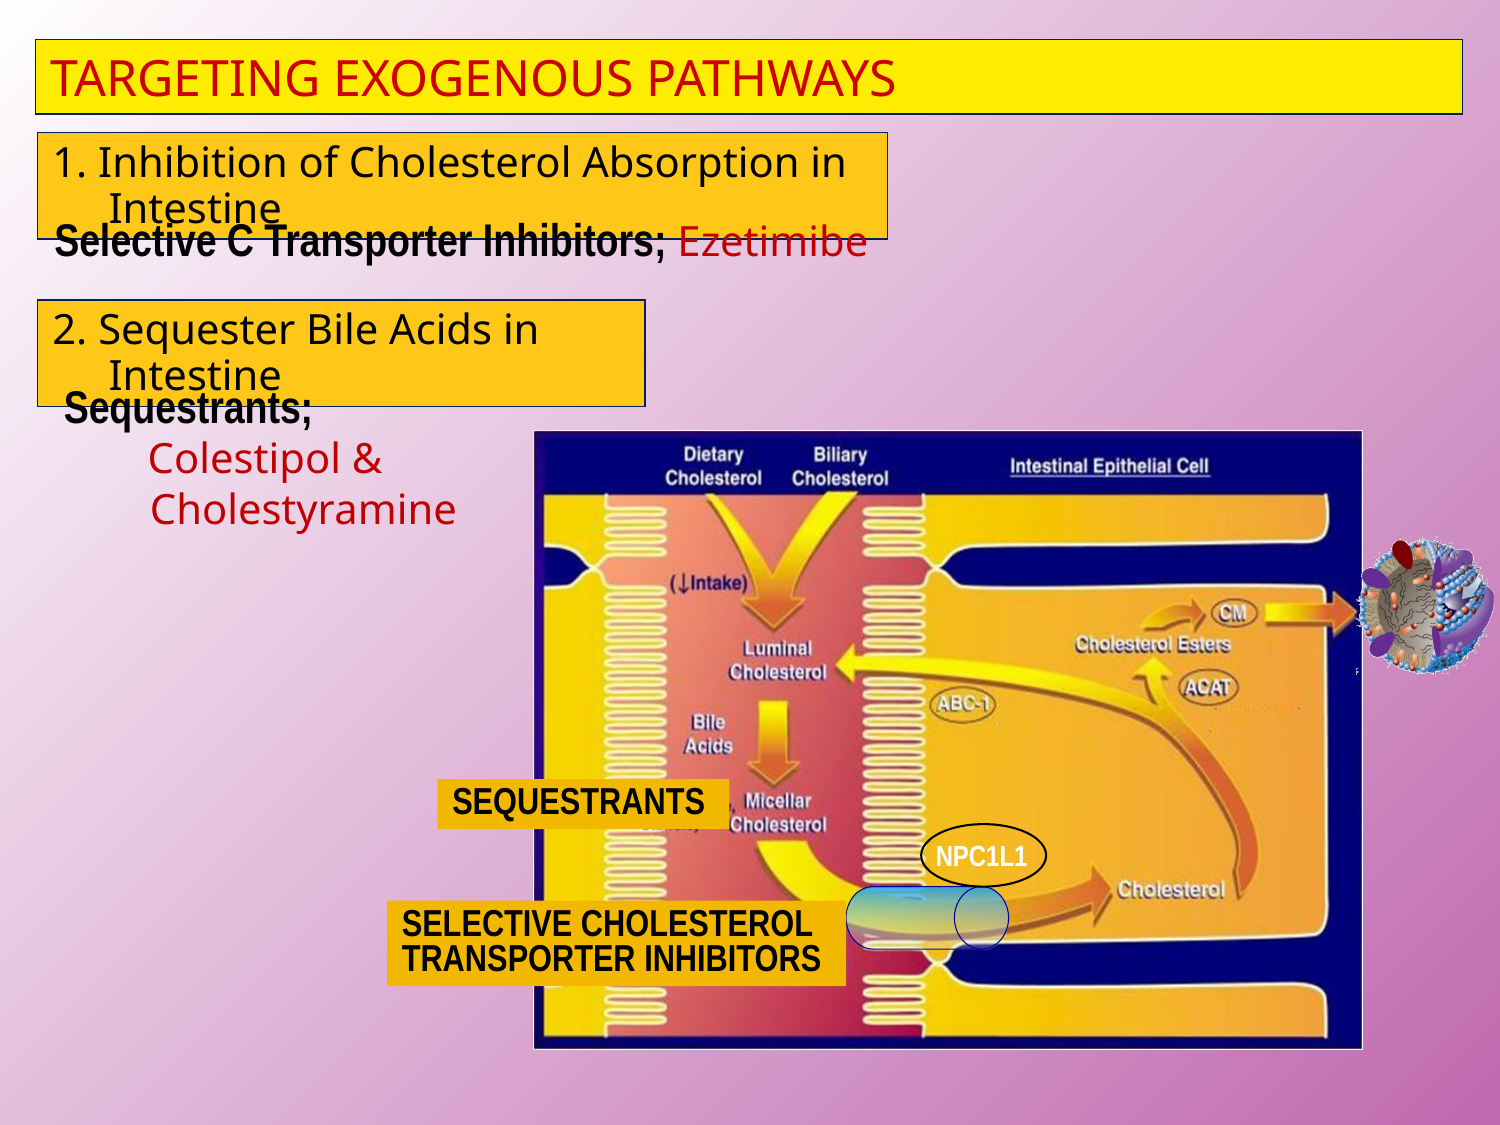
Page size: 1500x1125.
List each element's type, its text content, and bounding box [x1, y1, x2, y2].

text_box Selective C Transporter Inhibitors; Ezetimibe [39, 222, 884, 273]
text_box TARGETING EXOGENOUS PATHWAYS [35, 39, 1463, 115]
text_box Sequestrants; Colestipol & Cholestyramine [38, 375, 575, 540]
text_box 2. Sequester Bile Acids in Intestine [37, 299, 645, 407]
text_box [386, 430, 1494, 1051]
text_box 1. Inhibition of Cholesterol Absorption in Intestine [37, 132, 888, 239]
